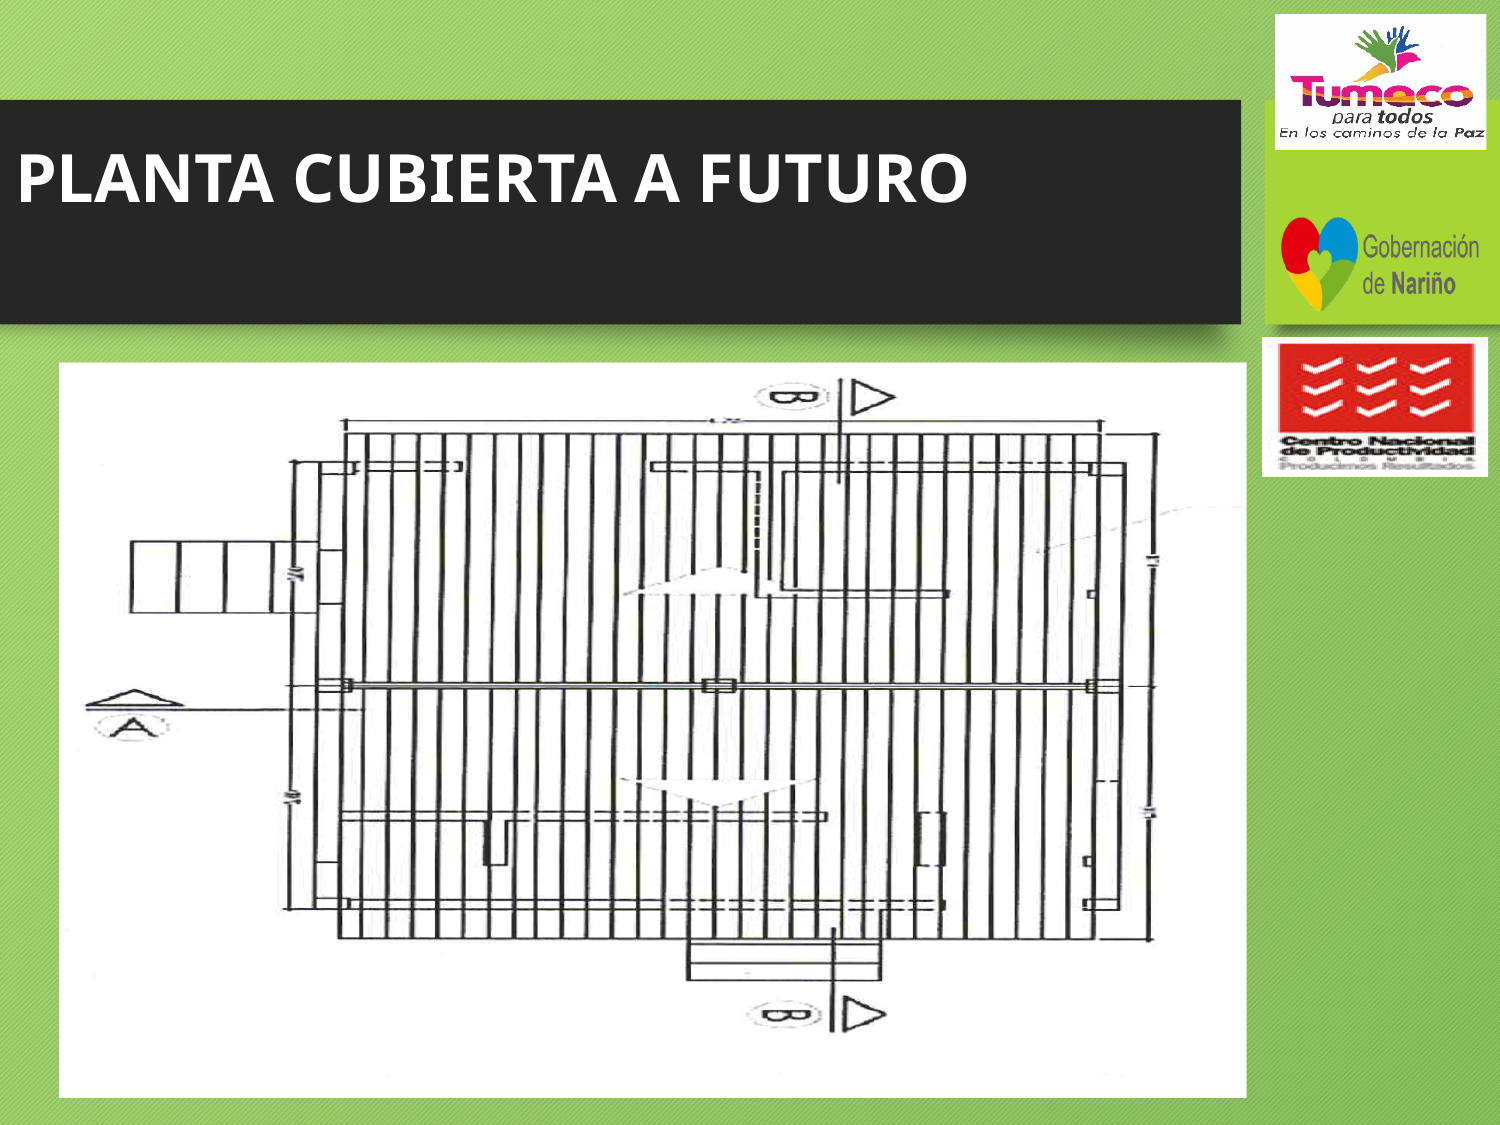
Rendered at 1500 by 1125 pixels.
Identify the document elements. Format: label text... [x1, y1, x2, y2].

picture [0, 136, 1251, 1125]
picture [1261, 325, 1500, 477]
title PLANTA CUBIERTA A FUTURO [0, 125, 1163, 238]
picture [1274, 14, 1487, 150]
picture [1274, 193, 1487, 315]
